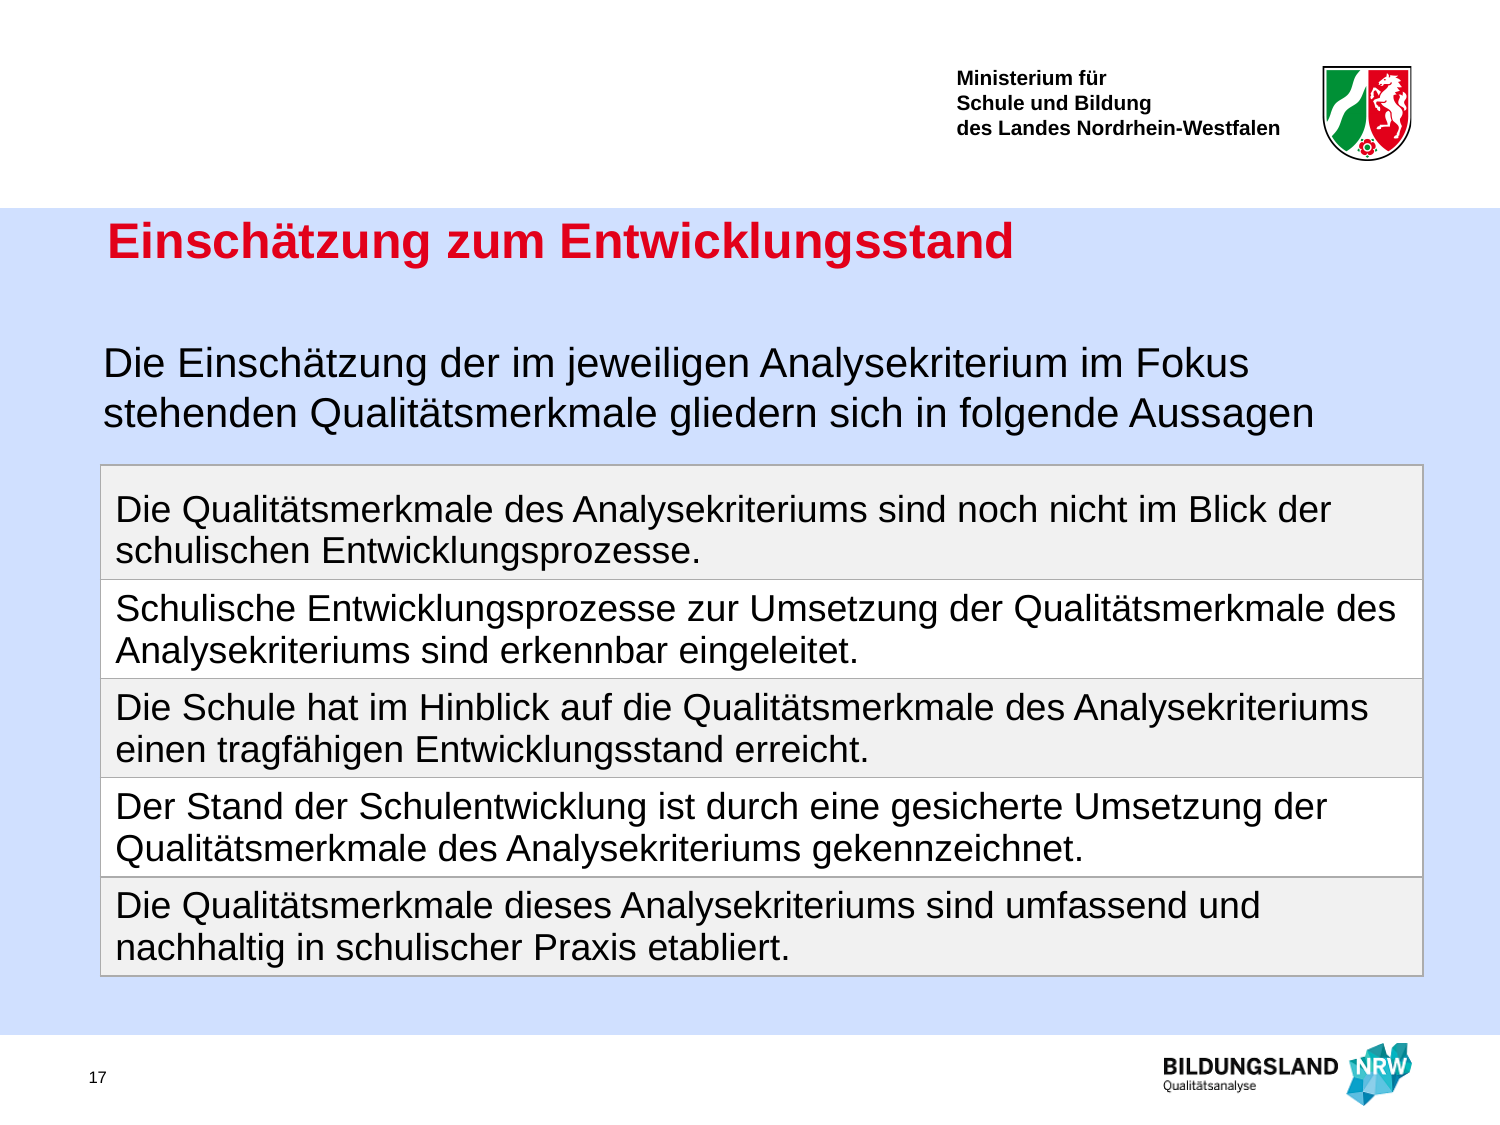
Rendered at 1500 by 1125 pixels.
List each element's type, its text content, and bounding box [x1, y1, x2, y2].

table_header Die Qualitätsmerkmale des Analysekriteriums sind noch nicht im Blick der schulischen Entwicklungsprozesse. [101, 466, 1422, 579]
picture [1163, 1043, 1412, 1106]
table_cell Die Schule hat im Hinblick auf die Qualitätsmerkmale des Analysekriteriums einen tragfähigen Entwicklungsstand erreicht. [101, 679, 1422, 777]
slide_number 17 [88, 1067, 136, 1124]
table_cell Der Stand der Schulentwicklung ist durch eine gesicherte Umsetzung der Qualitätsmerkmale des Analysekriteriums gekennzeichnet. [101, 778, 1422, 876]
table_cell Die Qualitätsmerkmale dieses Analysekriteriums sind umfassend und nachhaltig in schulischer Praxis etabliert. [101, 878, 1422, 975]
text_box Einschätzung zum Entwicklungsstand [92, 208, 1045, 277]
text_box Die Einschätzung der im jeweiligen Analysekriterium im Fokus stehenden Qualitätsmerkmale gliedern sich in folgende Aussagen [88, 328, 1460, 443]
table_cell Schulische Entwicklungsprozesse zur Umsetzung der Qualitätsmerkmale des Analysekriteriums sind erkennbar eingeleitet. [101, 580, 1422, 678]
picture [1320, 66, 1412, 161]
